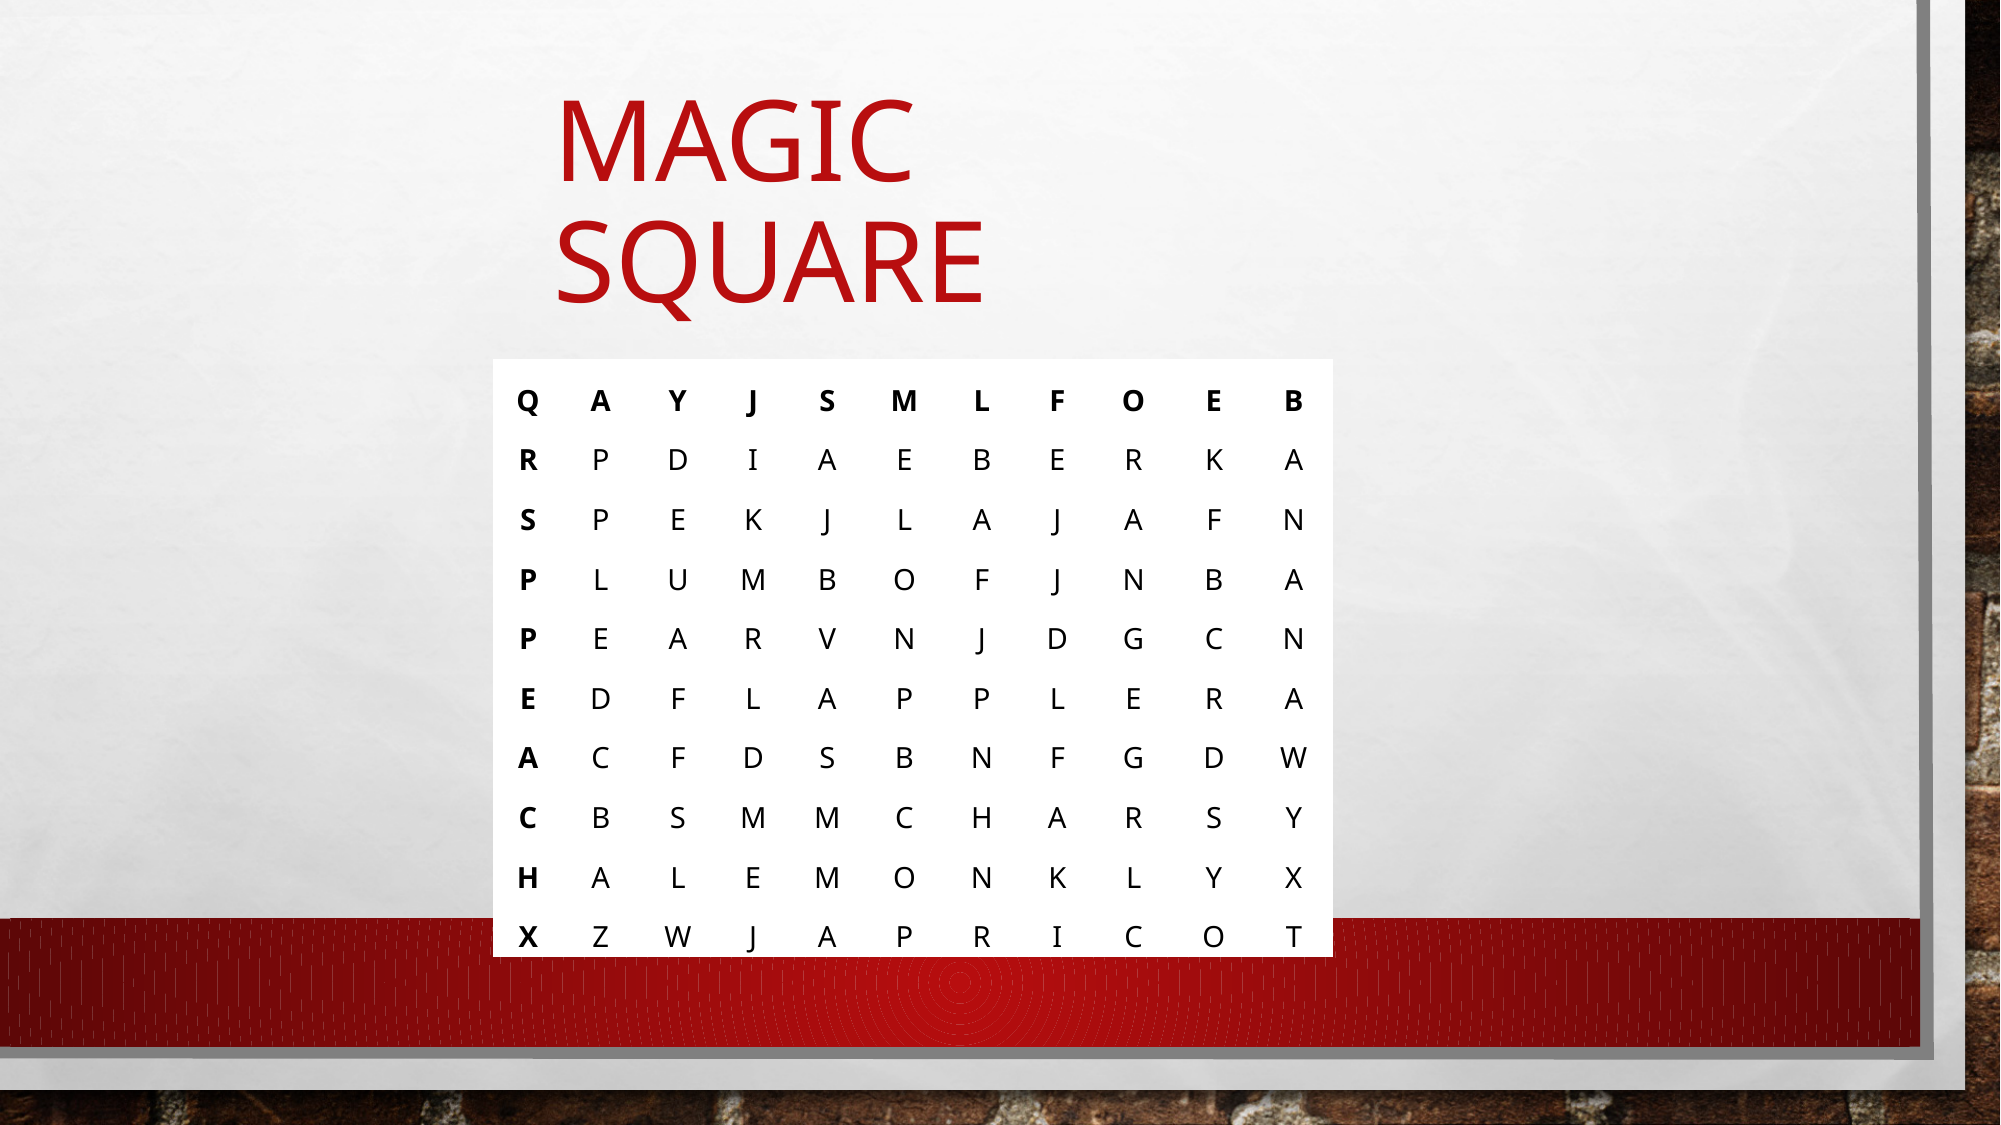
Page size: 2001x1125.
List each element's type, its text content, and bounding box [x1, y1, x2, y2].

table_cell D [717, 719, 789, 777]
table_cell E [640, 480, 716, 538]
table_cell I [1021, 898, 1094, 955]
table_cell R [717, 599, 789, 657]
table_cell N [1257, 480, 1331, 538]
table_cell L [717, 659, 789, 717]
table_cell Z [563, 898, 638, 955]
table_cell E [563, 599, 638, 657]
title Magic square [538, 110, 1288, 300]
table_cell E [1021, 422, 1094, 478]
table_header M [866, 361, 943, 417]
table_cell B [866, 719, 943, 777]
table_cell L [640, 838, 716, 896]
table_cell F [1021, 719, 1094, 777]
table_cell W [640, 898, 716, 955]
table_cell E [1096, 659, 1171, 717]
table_cell A [945, 480, 1019, 538]
table_cell I [717, 422, 789, 478]
picture [0, 0, 2000, 1125]
table_cell J [791, 480, 864, 538]
table_cell M [717, 778, 789, 836]
table_header L [945, 361, 1019, 417]
table_cell E [717, 838, 789, 896]
table_cell A [563, 838, 638, 896]
table_cell D [563, 659, 638, 717]
table_cell L [866, 480, 943, 538]
table_cell J [1021, 480, 1094, 538]
table_cell N [866, 599, 943, 657]
table_cell R [495, 422, 561, 478]
table_cell R [1096, 778, 1171, 836]
table_cell J [1021, 540, 1094, 598]
table_cell C [866, 778, 943, 836]
table_cell B [1173, 540, 1255, 598]
table_cell A [1021, 778, 1094, 836]
table_cell C [1173, 599, 1255, 657]
table_cell G [1096, 599, 1171, 657]
table_cell F [640, 659, 716, 717]
table_cell N [945, 838, 1019, 896]
table_cell A [640, 599, 716, 657]
table_cell R [1096, 422, 1171, 478]
table_cell A [791, 422, 864, 478]
table_cell S [640, 778, 716, 836]
table_cell S [1173, 778, 1255, 836]
table_cell P [945, 659, 1019, 717]
table_cell R [945, 898, 1019, 955]
table_cell V [791, 599, 864, 657]
table_cell M [717, 540, 789, 598]
table_cell B [945, 422, 1019, 478]
table_cell H [945, 778, 1019, 836]
table_cell A [791, 898, 864, 955]
table_cell F [1173, 480, 1255, 538]
table_cell E [495, 659, 561, 717]
table_cell X [495, 898, 561, 955]
table_cell N [945, 719, 1019, 777]
table_cell K [1173, 422, 1255, 478]
table_header Y [640, 361, 716, 417]
table_cell P [495, 599, 561, 657]
table_cell D [1021, 599, 1094, 657]
table_cell E [866, 422, 943, 478]
table_cell N [1257, 599, 1331, 657]
table_cell P [563, 422, 638, 478]
table_cell Y [1257, 778, 1331, 836]
table_cell K [1021, 838, 1094, 896]
table_cell R [1173, 659, 1255, 717]
table_cell P [866, 898, 943, 955]
table_cell G [1096, 719, 1171, 777]
table_cell L [563, 540, 638, 598]
table_cell J [945, 599, 1019, 657]
table_header E [1173, 361, 1255, 417]
table_cell U [640, 540, 716, 598]
table_cell B [563, 778, 638, 836]
table_header J [717, 361, 789, 417]
table_cell P [495, 540, 561, 598]
table_cell O [866, 838, 943, 896]
table_cell B [791, 540, 864, 598]
table_header A [563, 361, 638, 417]
table_cell P [563, 480, 638, 538]
table_cell A [791, 659, 864, 717]
table_header S [791, 361, 864, 417]
table_header F [1021, 361, 1094, 417]
table_cell L [1096, 838, 1171, 896]
table_cell Y [1173, 838, 1255, 896]
table_cell A [495, 719, 561, 777]
table_cell K [717, 480, 789, 538]
table_cell A [1257, 659, 1331, 717]
table_cell X [1257, 838, 1331, 896]
table_cell H [495, 838, 561, 896]
table_cell M [791, 838, 864, 896]
table_cell S [791, 719, 864, 777]
table_header O [1096, 361, 1171, 417]
table_cell T [1257, 898, 1331, 955]
table_cell F [640, 719, 716, 777]
table_cell D [640, 422, 716, 478]
table_cell D [1173, 719, 1255, 777]
table_cell F [945, 540, 1019, 598]
table_cell J [717, 898, 789, 955]
table_cell P [866, 659, 943, 717]
table_cell L [1021, 659, 1094, 717]
table_cell W [1257, 719, 1331, 777]
table_cell C [1096, 898, 1171, 955]
table_header Q [495, 361, 561, 417]
table_cell M [791, 778, 864, 836]
table_header B [1257, 361, 1331, 417]
table_cell A [1257, 422, 1331, 478]
table_cell S [495, 480, 561, 538]
table_cell C [495, 778, 561, 836]
table_cell C [563, 719, 638, 777]
table_cell A [1096, 480, 1171, 538]
table_cell O [1173, 898, 1255, 955]
table_cell N [1096, 540, 1171, 598]
table_cell O [866, 540, 943, 598]
table_cell A [1257, 540, 1331, 598]
